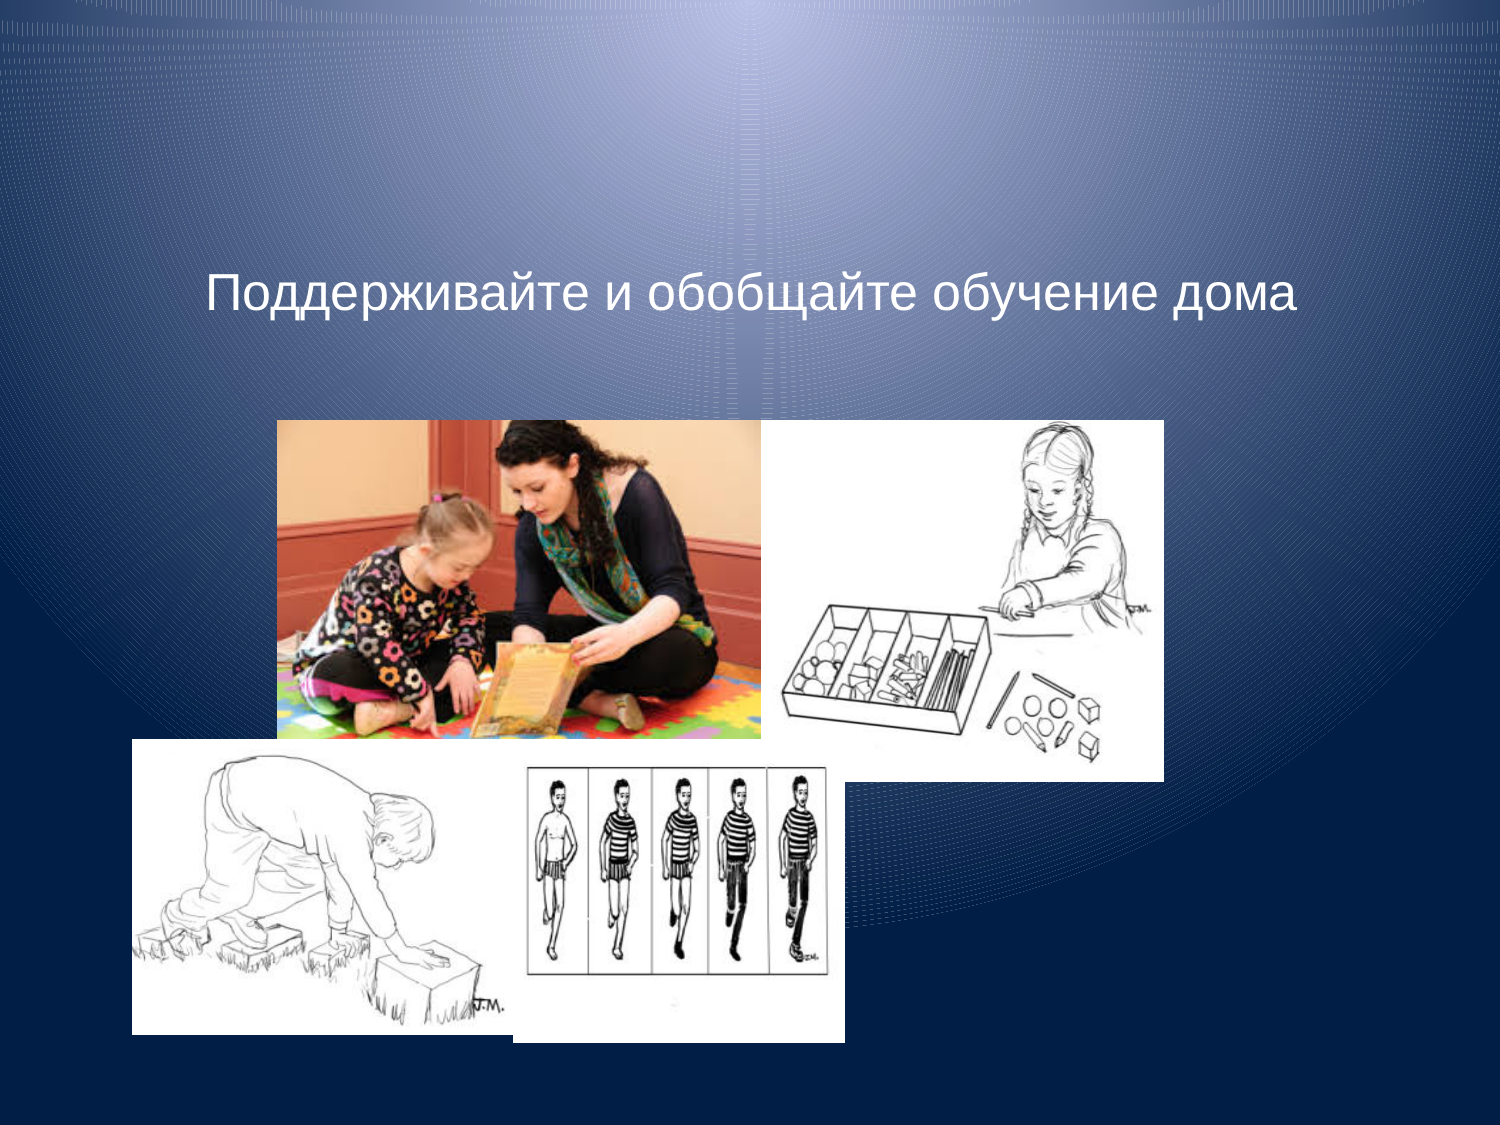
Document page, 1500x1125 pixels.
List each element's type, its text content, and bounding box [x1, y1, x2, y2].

title Поддерживайте и обобщайте обучение дома [76, 196, 1428, 385]
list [277, 420, 760, 738]
picture [131, 420, 1164, 1043]
